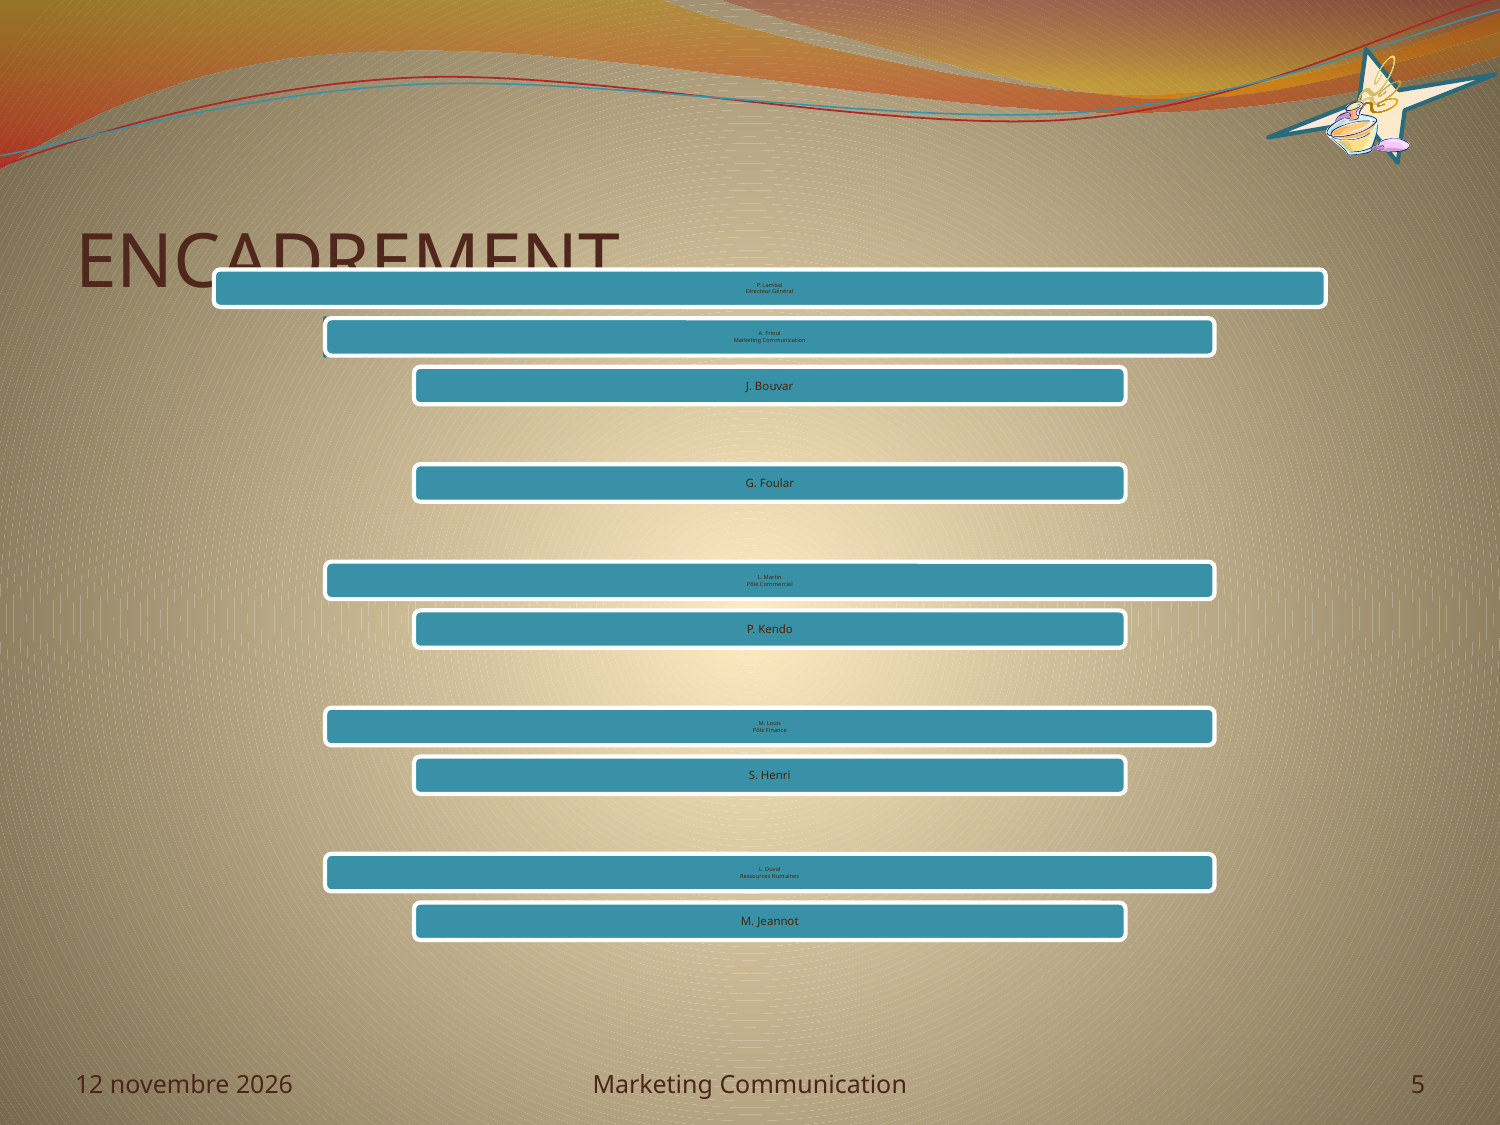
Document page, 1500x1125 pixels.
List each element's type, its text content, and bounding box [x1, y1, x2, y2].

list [74, 269, 1466, 1038]
slide_number mars 09 [75, 1050, 425, 1103]
footer Marketing Communication [474, 1051, 1025, 1103]
title Encadrement [75, 115, 1425, 269]
slide_number 5 [1299, 1051, 1425, 1103]
